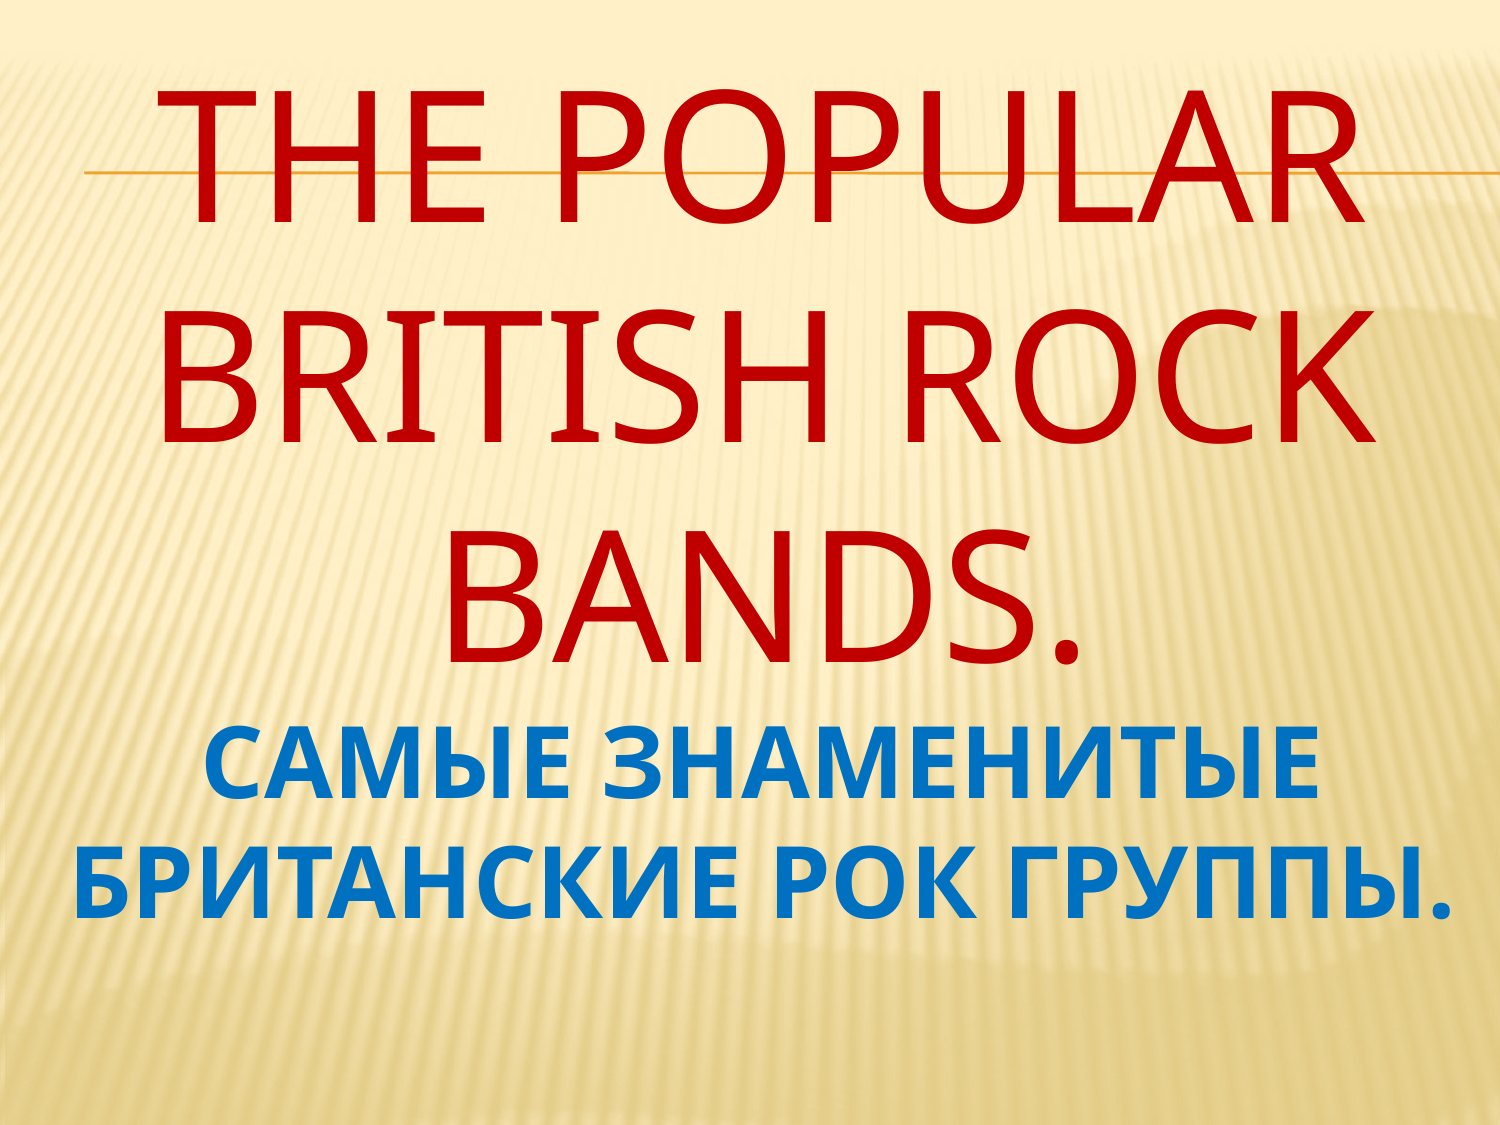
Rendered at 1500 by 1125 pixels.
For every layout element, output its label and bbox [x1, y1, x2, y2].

list [0, 0, 1500, 1122]
